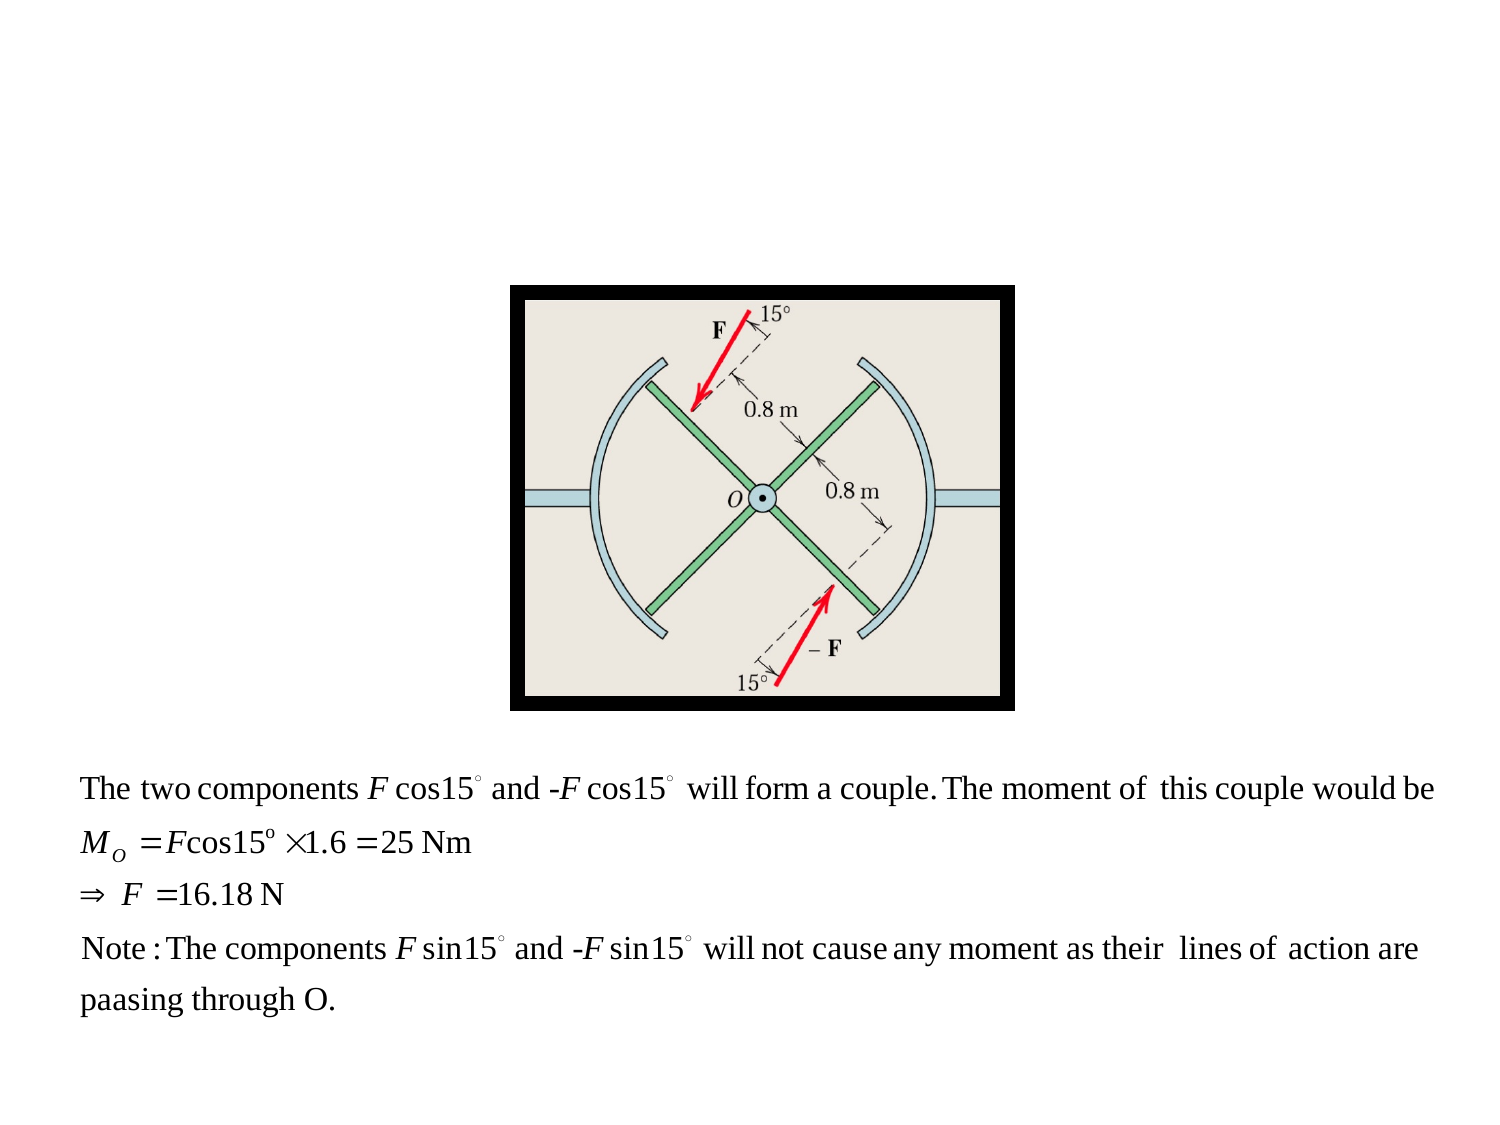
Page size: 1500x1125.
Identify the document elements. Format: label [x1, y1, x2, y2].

picture [524, 299, 1001, 697]
text_box [74, 762, 1449, 1026]
